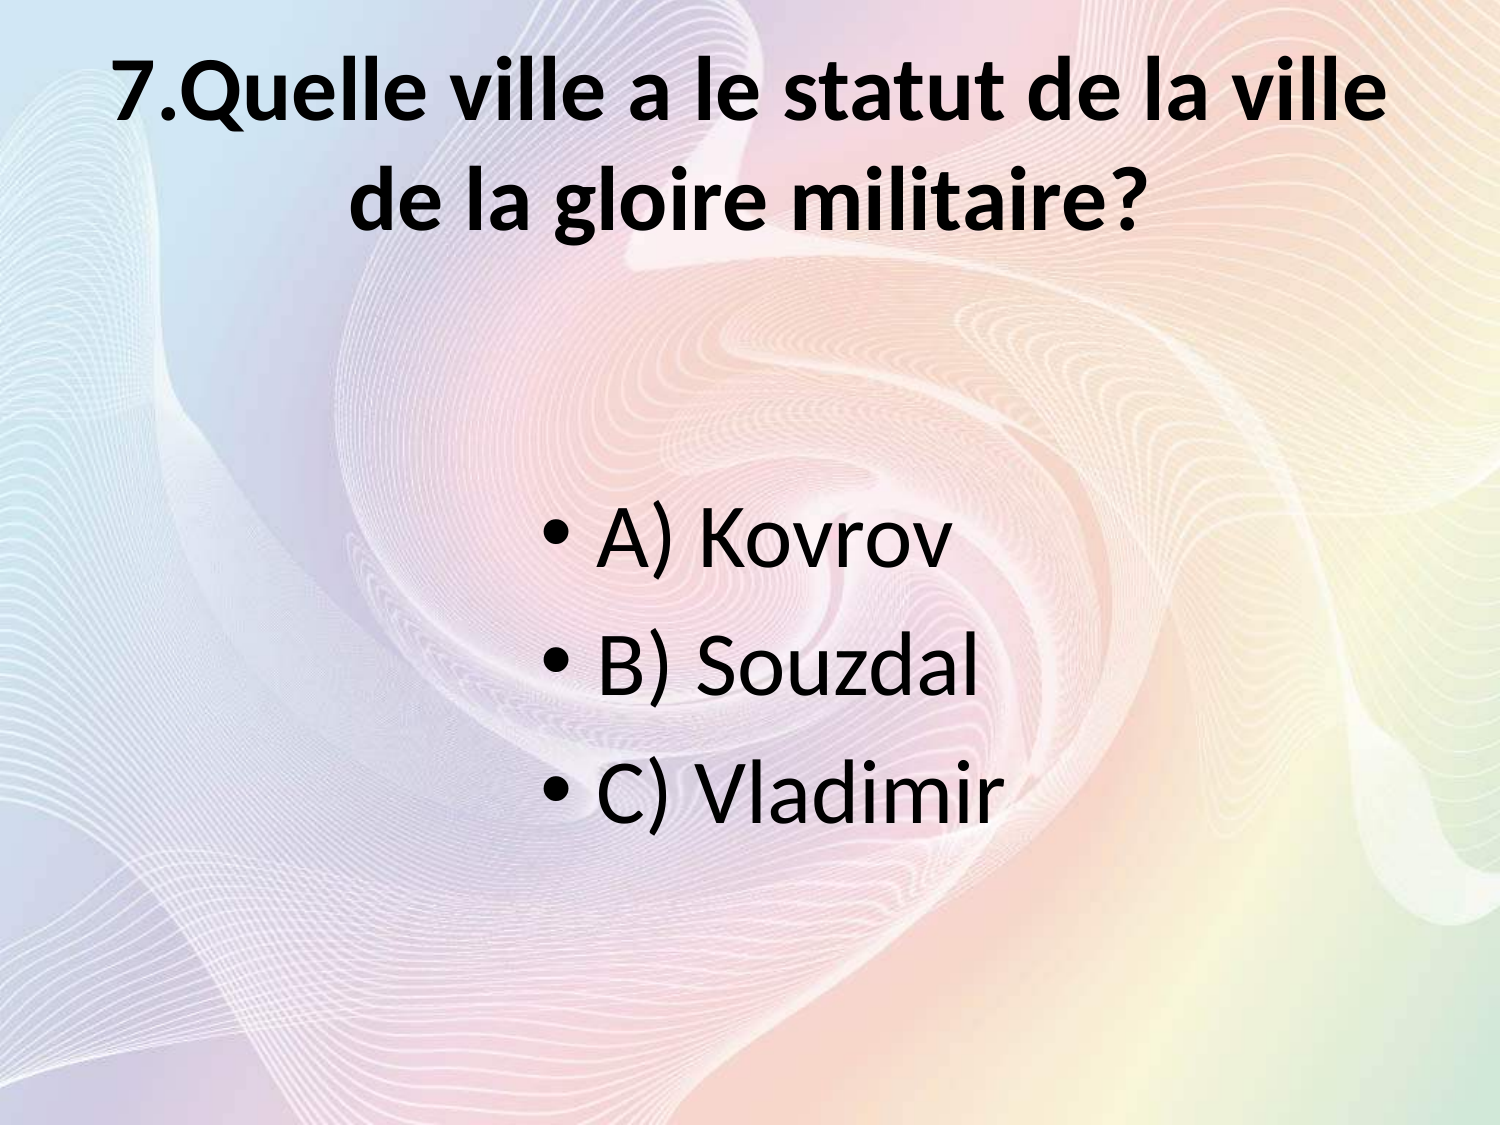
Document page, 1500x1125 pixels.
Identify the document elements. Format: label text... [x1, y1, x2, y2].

picture [0, 0, 1500, 1125]
list A) Kovrov B) Souzdal C) Vladimir [525, 468, 1071, 1125]
title 7.Quelle ville a le statut de la ville de la gloire militaire? [75, 45, 1425, 233]
